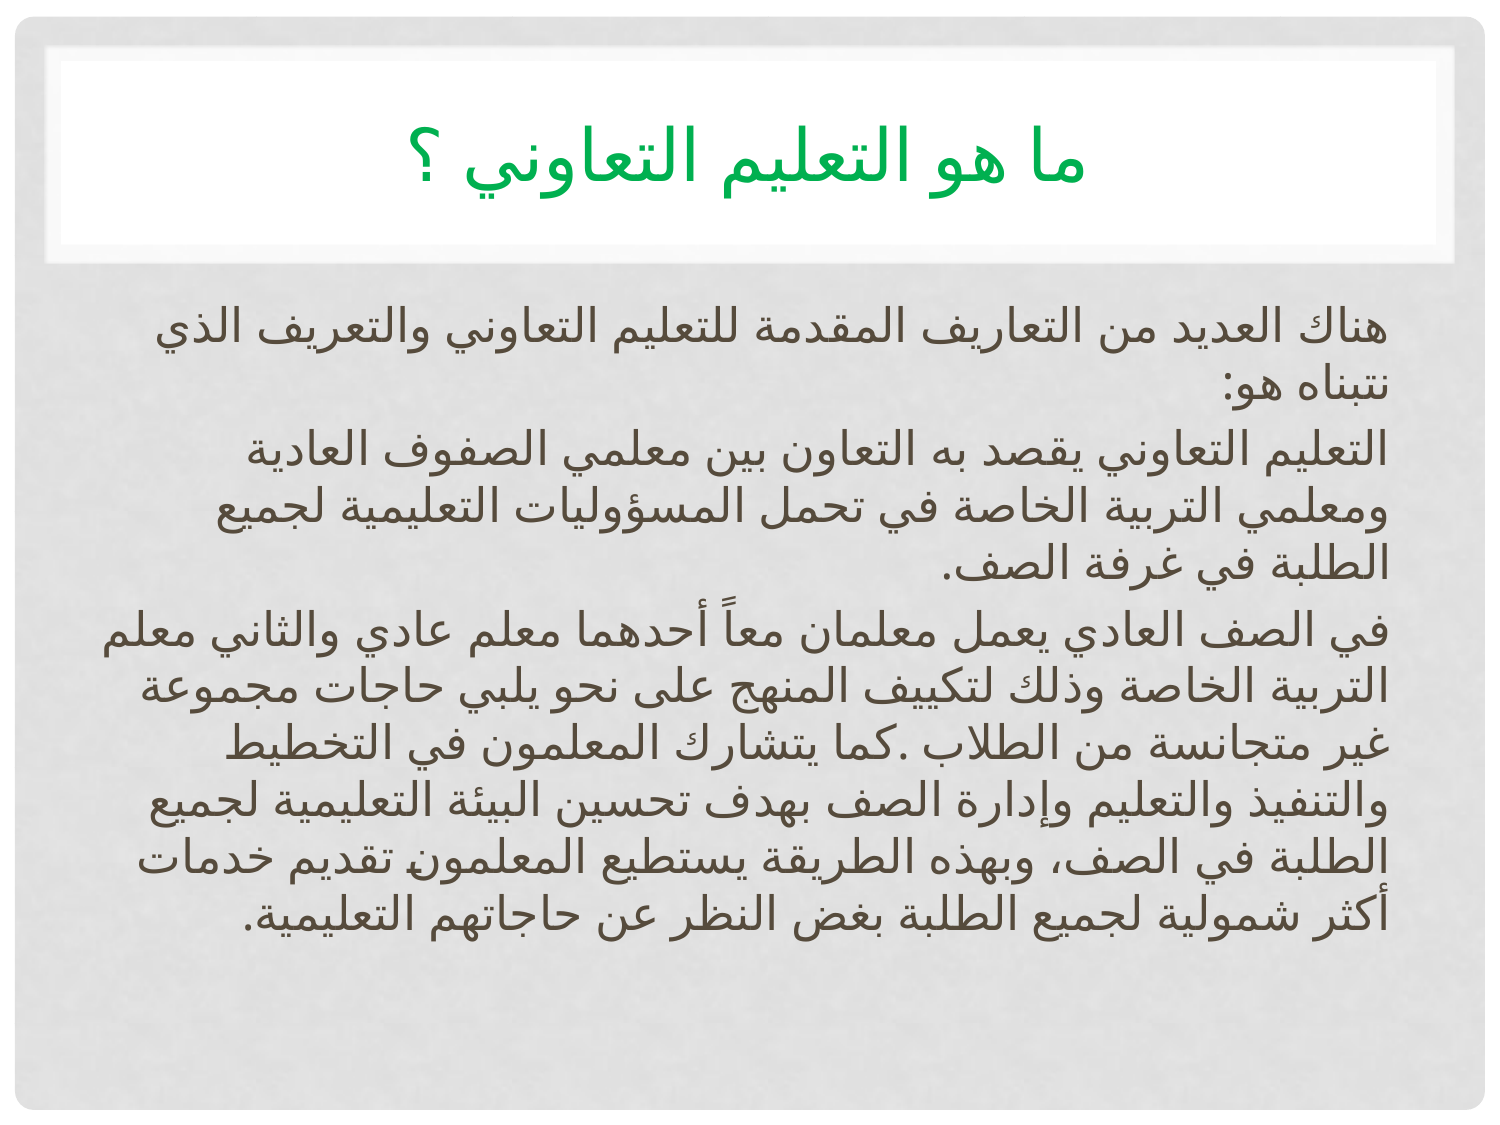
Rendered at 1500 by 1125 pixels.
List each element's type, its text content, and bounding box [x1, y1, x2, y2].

list هناك العديد من التعاريف المقدمة للتعليم التعاوني والتعريف الذي نتبناه هو: التعليم التعاوني يقصد به التعاون بين معلمي الصفوف العادية ومعلمي التربية الخاصة في تحمل المسؤوليات التعليمية لجميع الطلبة في غرفة الصف. في الصف العادي يعمل معلمان معاً أحدهما معلم عادي والثاني معلم التربية الخاصة وذلك لتكييف المنهج على نحو يلبي حاجات مجموعة غير متجانسة من الطلاب .كما يتشارك المعلمون في التخطيط والتنفيذ والتعليم وإدارة الصف بهدف تحسين البيئة التعليمية لجميع الطلبة في الصف، وبهذه الطريقة يستطيع المعلمون تقديم خدمات أكثر شمولية لجميع الطلبة بغض النظر عن حاجاتهم التعليمية. [75, 287, 1425, 1005]
title ما هو التعليم التعاوني ؟ [69, 66, 1425, 238]
